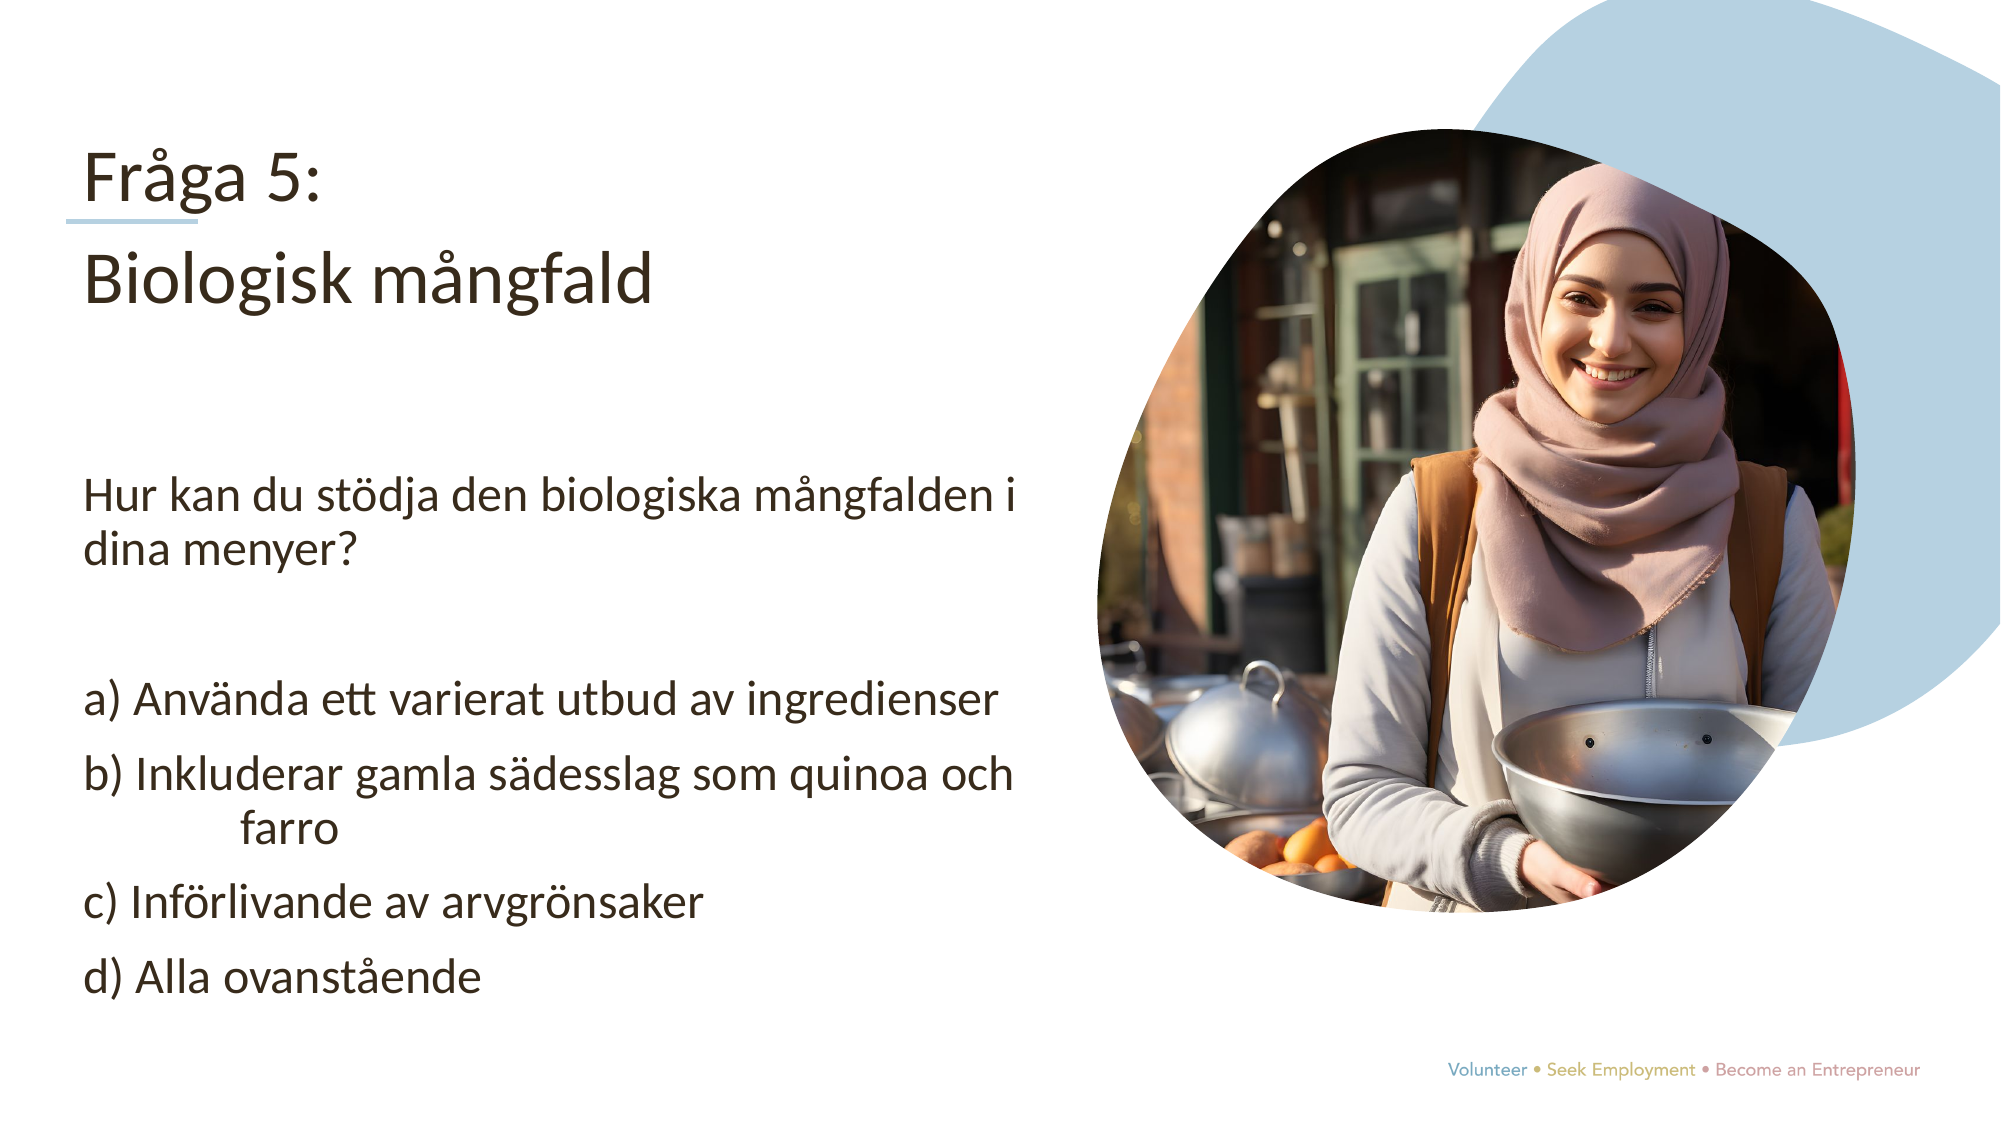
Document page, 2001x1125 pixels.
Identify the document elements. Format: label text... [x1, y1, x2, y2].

text_box Fråga 5: Biologisk mångfald [68, 129, 903, 356]
text_box Hur kan du stödja den biologiska mångfalden i dina menyer? a) Använda ett varierat utbud av ingredienser b) Inkluderar gamla sädesslag som quinoa och farro c) Införlivande av arvgrönsaker d) Alla ovanstående [68, 461, 1035, 1125]
picture [1418, 1046, 1971, 1103]
picture [1097, 129, 1856, 913]
